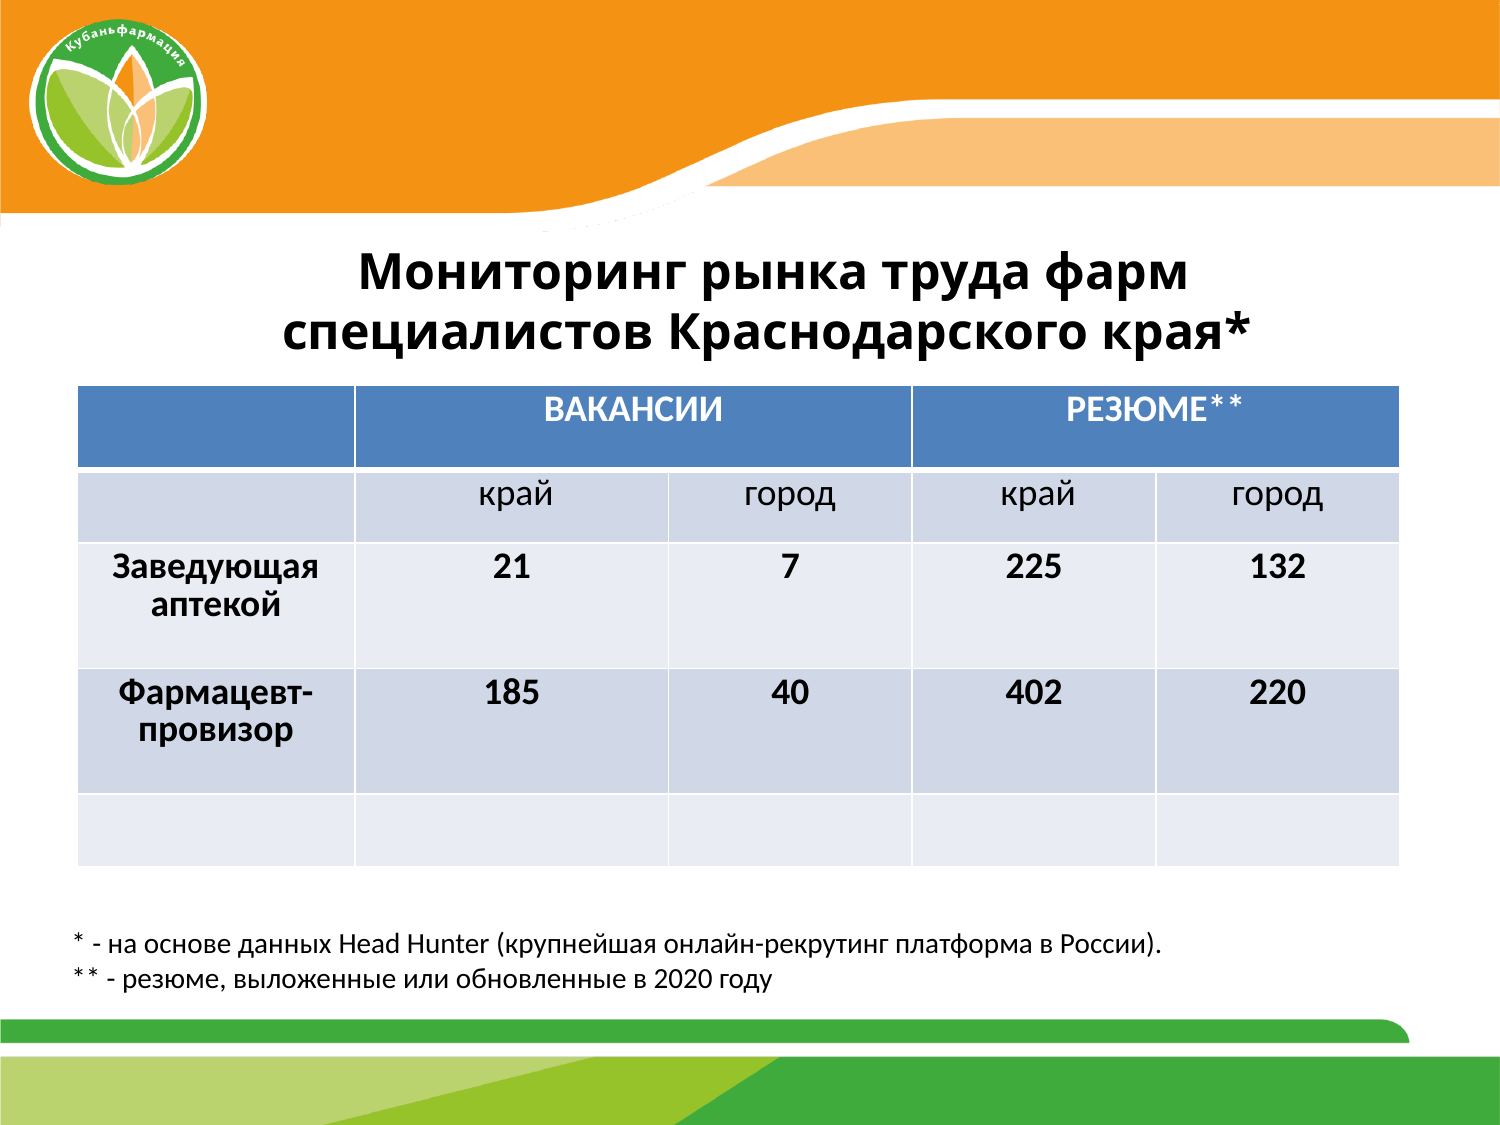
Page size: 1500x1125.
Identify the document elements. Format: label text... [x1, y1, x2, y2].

table_cell [78, 795, 354, 866]
table_cell город [669, 473, 911, 542]
table_cell 40 [669, 669, 911, 793]
table_cell 132 [1157, 544, 1399, 668]
table_cell [913, 795, 1155, 866]
text_box Мониторинг рынка труда фарм специалистов Краснодарского края* [182, 231, 1365, 367]
table_cell [1157, 795, 1399, 866]
table_cell Заведующая аптекой [78, 544, 354, 668]
table_header ВАКАНСИИ [356, 386, 911, 467]
text_box [100, 278, 1447, 519]
table_cell [356, 795, 668, 866]
table_cell Фармацевт-провизор [78, 669, 354, 793]
table_header РЕЗЮМЕ** [913, 386, 1399, 467]
table_cell край [356, 473, 668, 542]
picture [0, 0, 1500, 1125]
table_cell [669, 795, 911, 866]
table_cell край [913, 473, 1155, 542]
table_cell [78, 473, 354, 542]
table_cell 225 [913, 544, 1155, 668]
text_box * - на основе данных Head Hunter (крупнейшая онлайн-рекрутинг платформа в России). ** - резюме, выложенные или обновленные в 2020 году [56, 916, 1265, 1002]
table_cell 21 [356, 544, 668, 668]
table_cell город [1157, 473, 1399, 542]
table_cell 220 [1157, 669, 1399, 793]
table_cell 7 [669, 544, 911, 668]
table_header [78, 386, 354, 467]
table_cell 185 [356, 669, 668, 793]
table_cell 402 [913, 669, 1155, 793]
